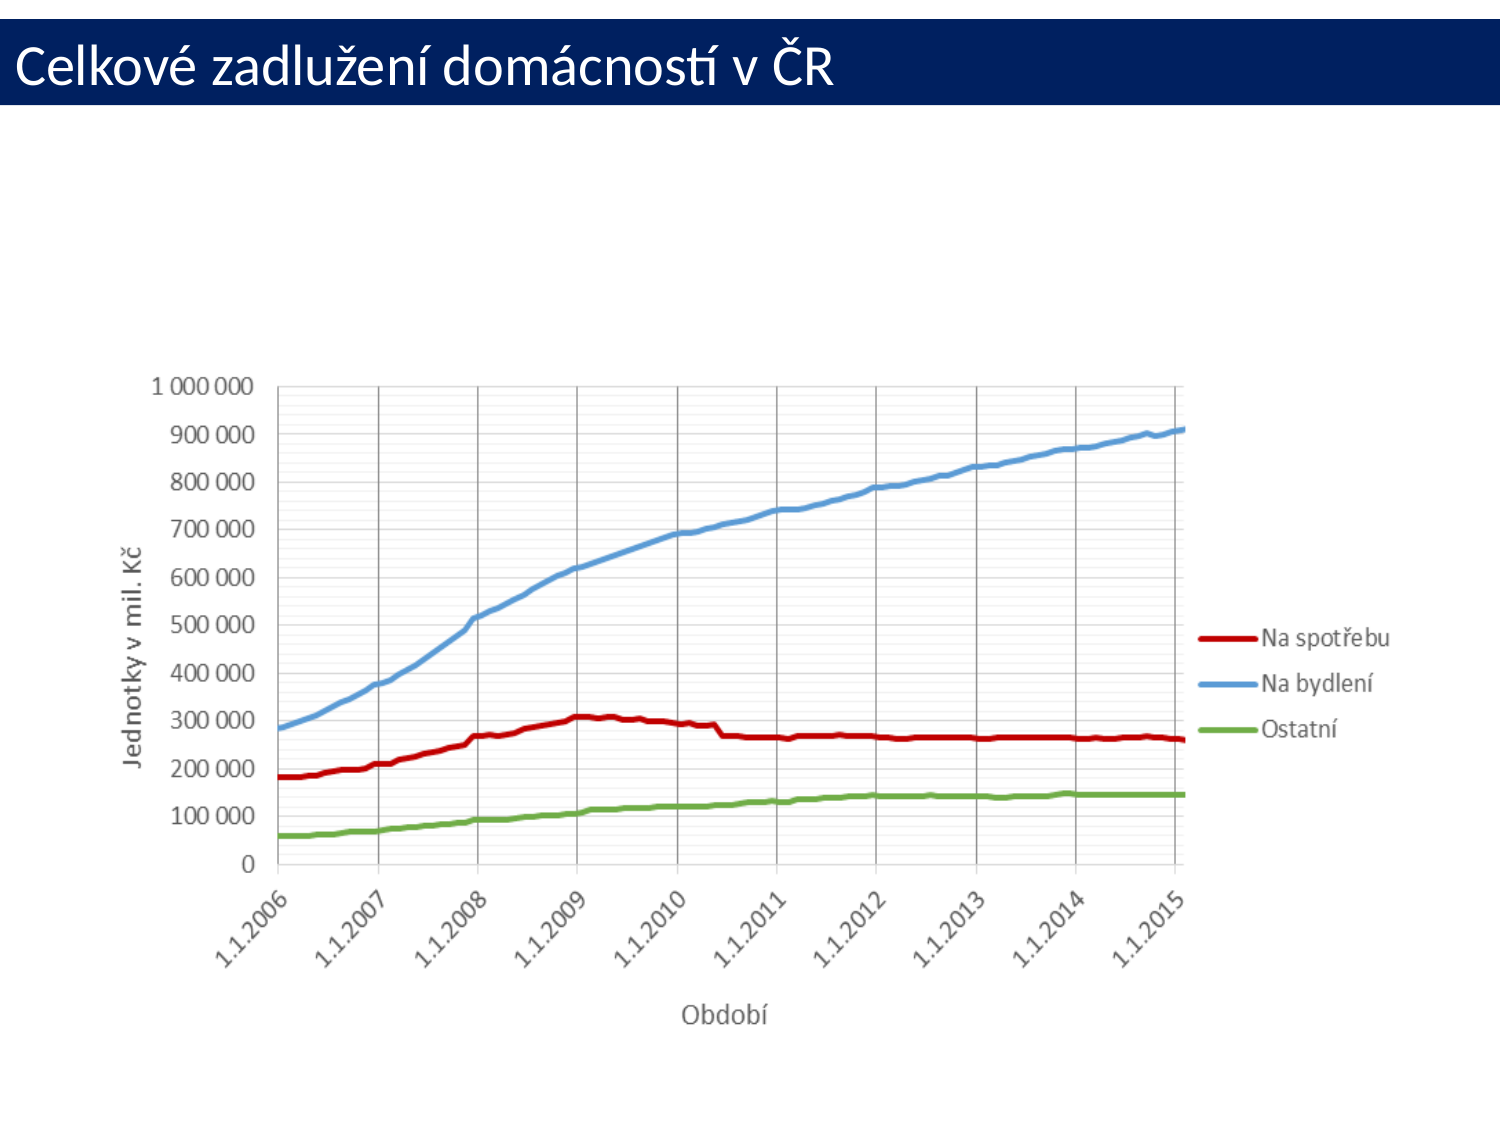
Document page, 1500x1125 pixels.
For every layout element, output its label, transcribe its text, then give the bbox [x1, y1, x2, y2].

title Celkové zadlužení domácností v ČR [0, 19, 1500, 106]
picture [86, 345, 1406, 1049]
